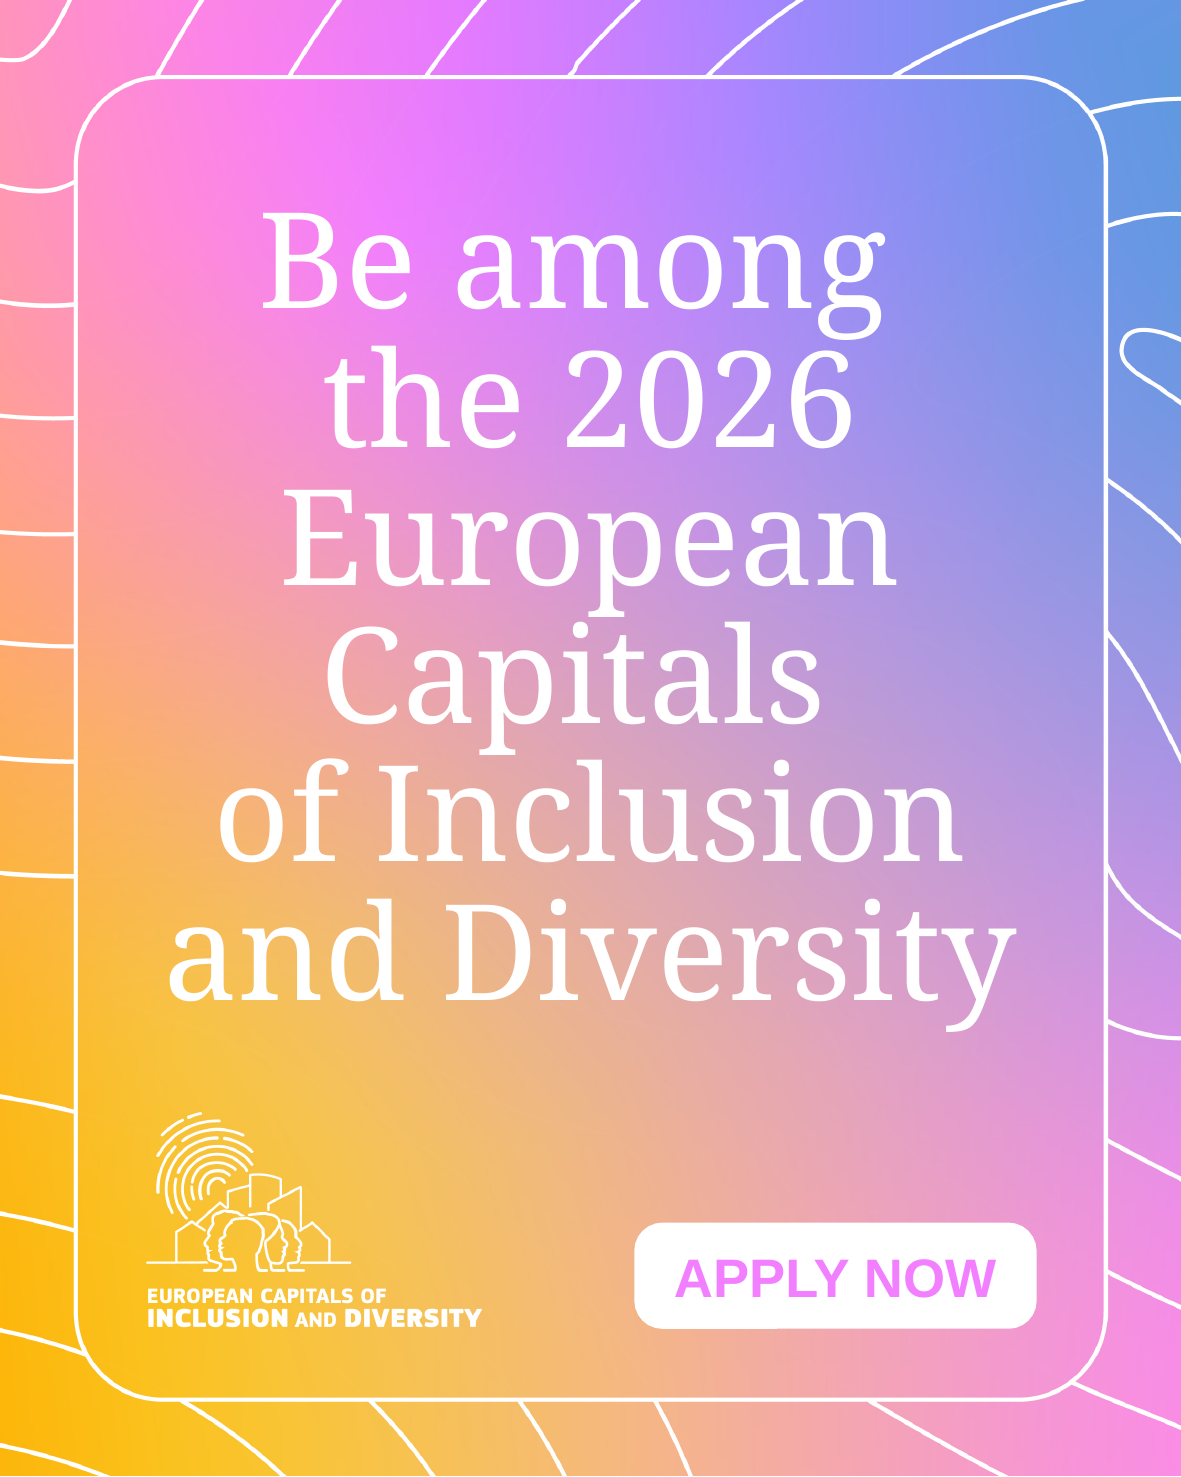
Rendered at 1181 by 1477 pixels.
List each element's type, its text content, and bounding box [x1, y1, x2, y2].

text_box APPLY NOW [648, 1236, 1023, 1315]
picture [0, 0, 1181, 1476]
title Be among the 2026 European Capitals of Inclusion and Diversity [88, 148, 1093, 1076]
